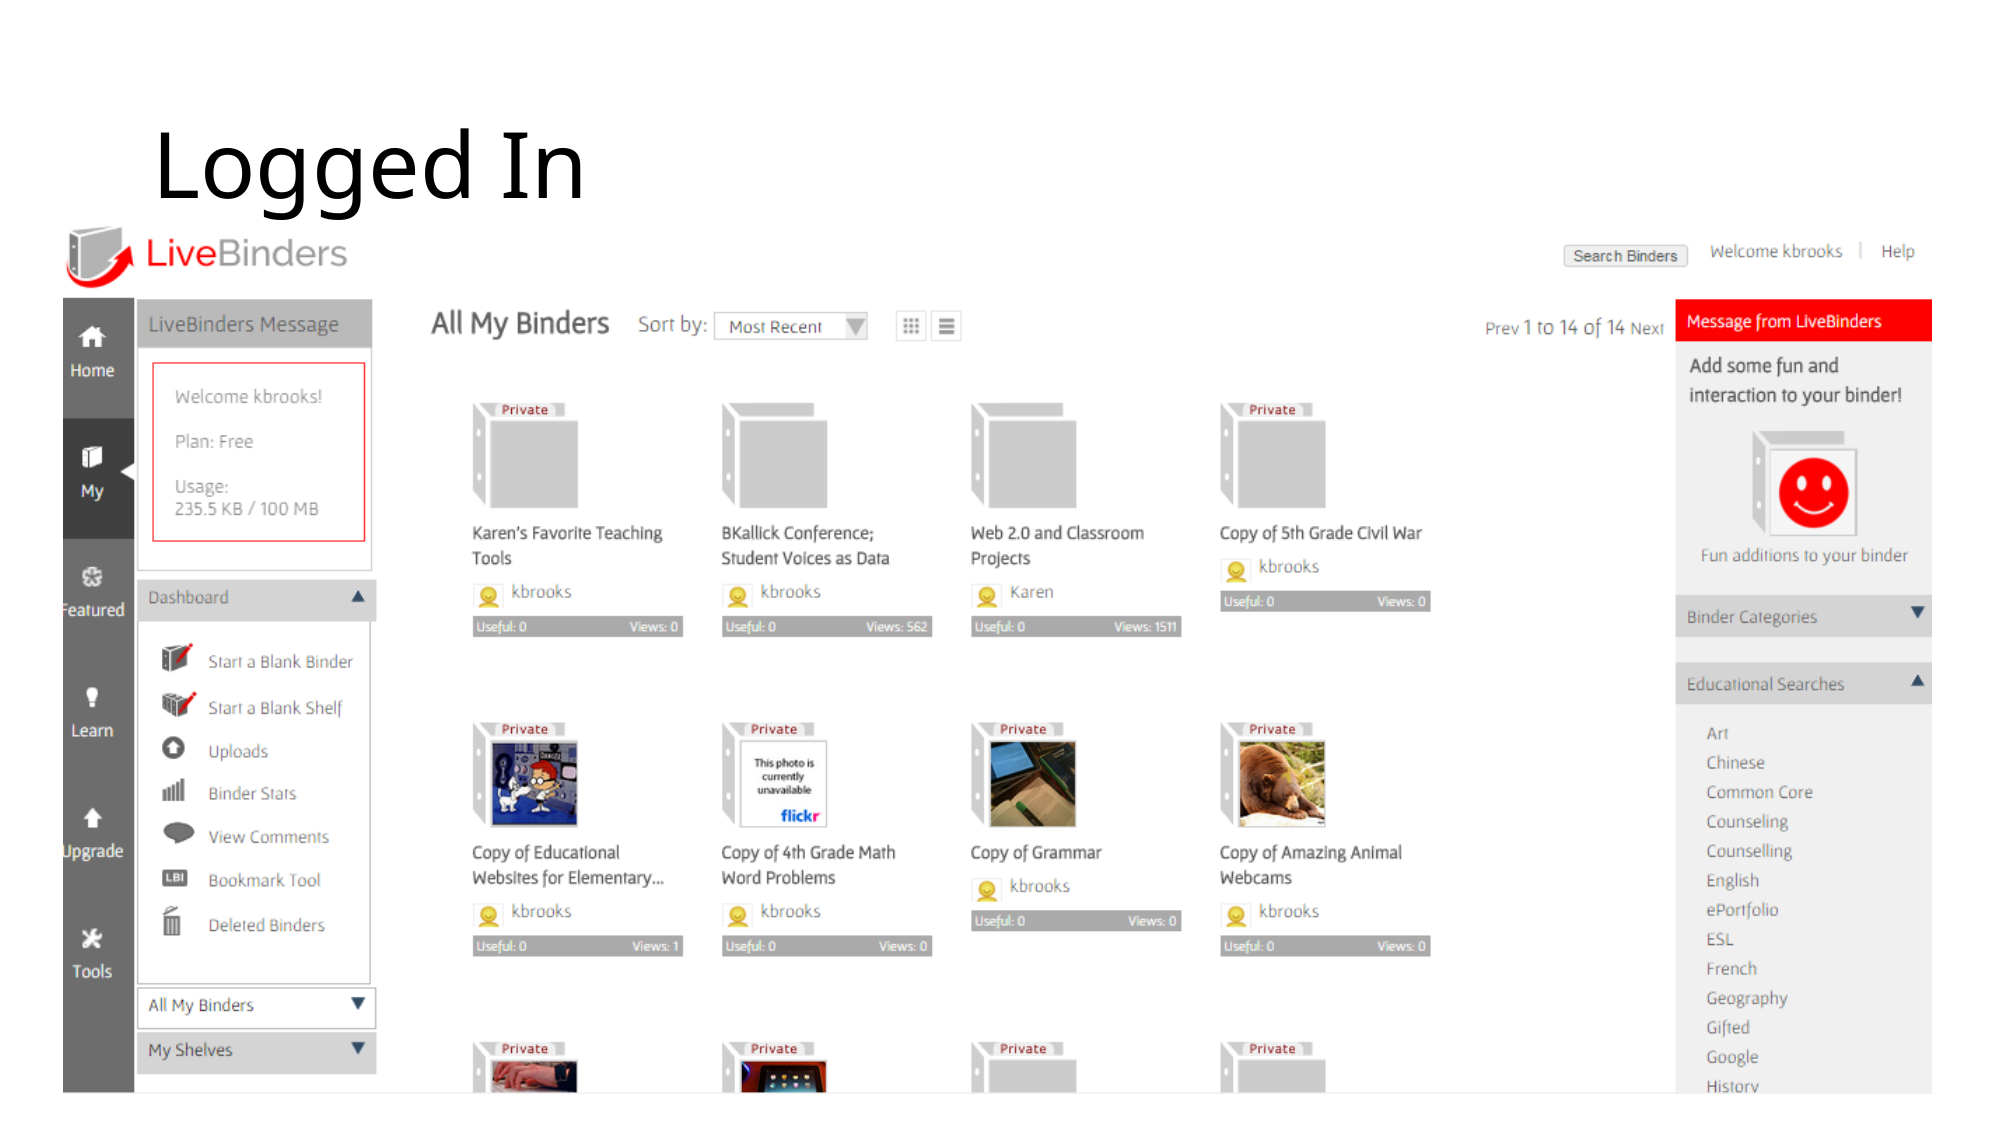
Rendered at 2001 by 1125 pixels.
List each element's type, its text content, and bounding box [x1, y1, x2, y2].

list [63, 221, 1932, 1094]
title Logged In [137, 59, 1863, 221]
